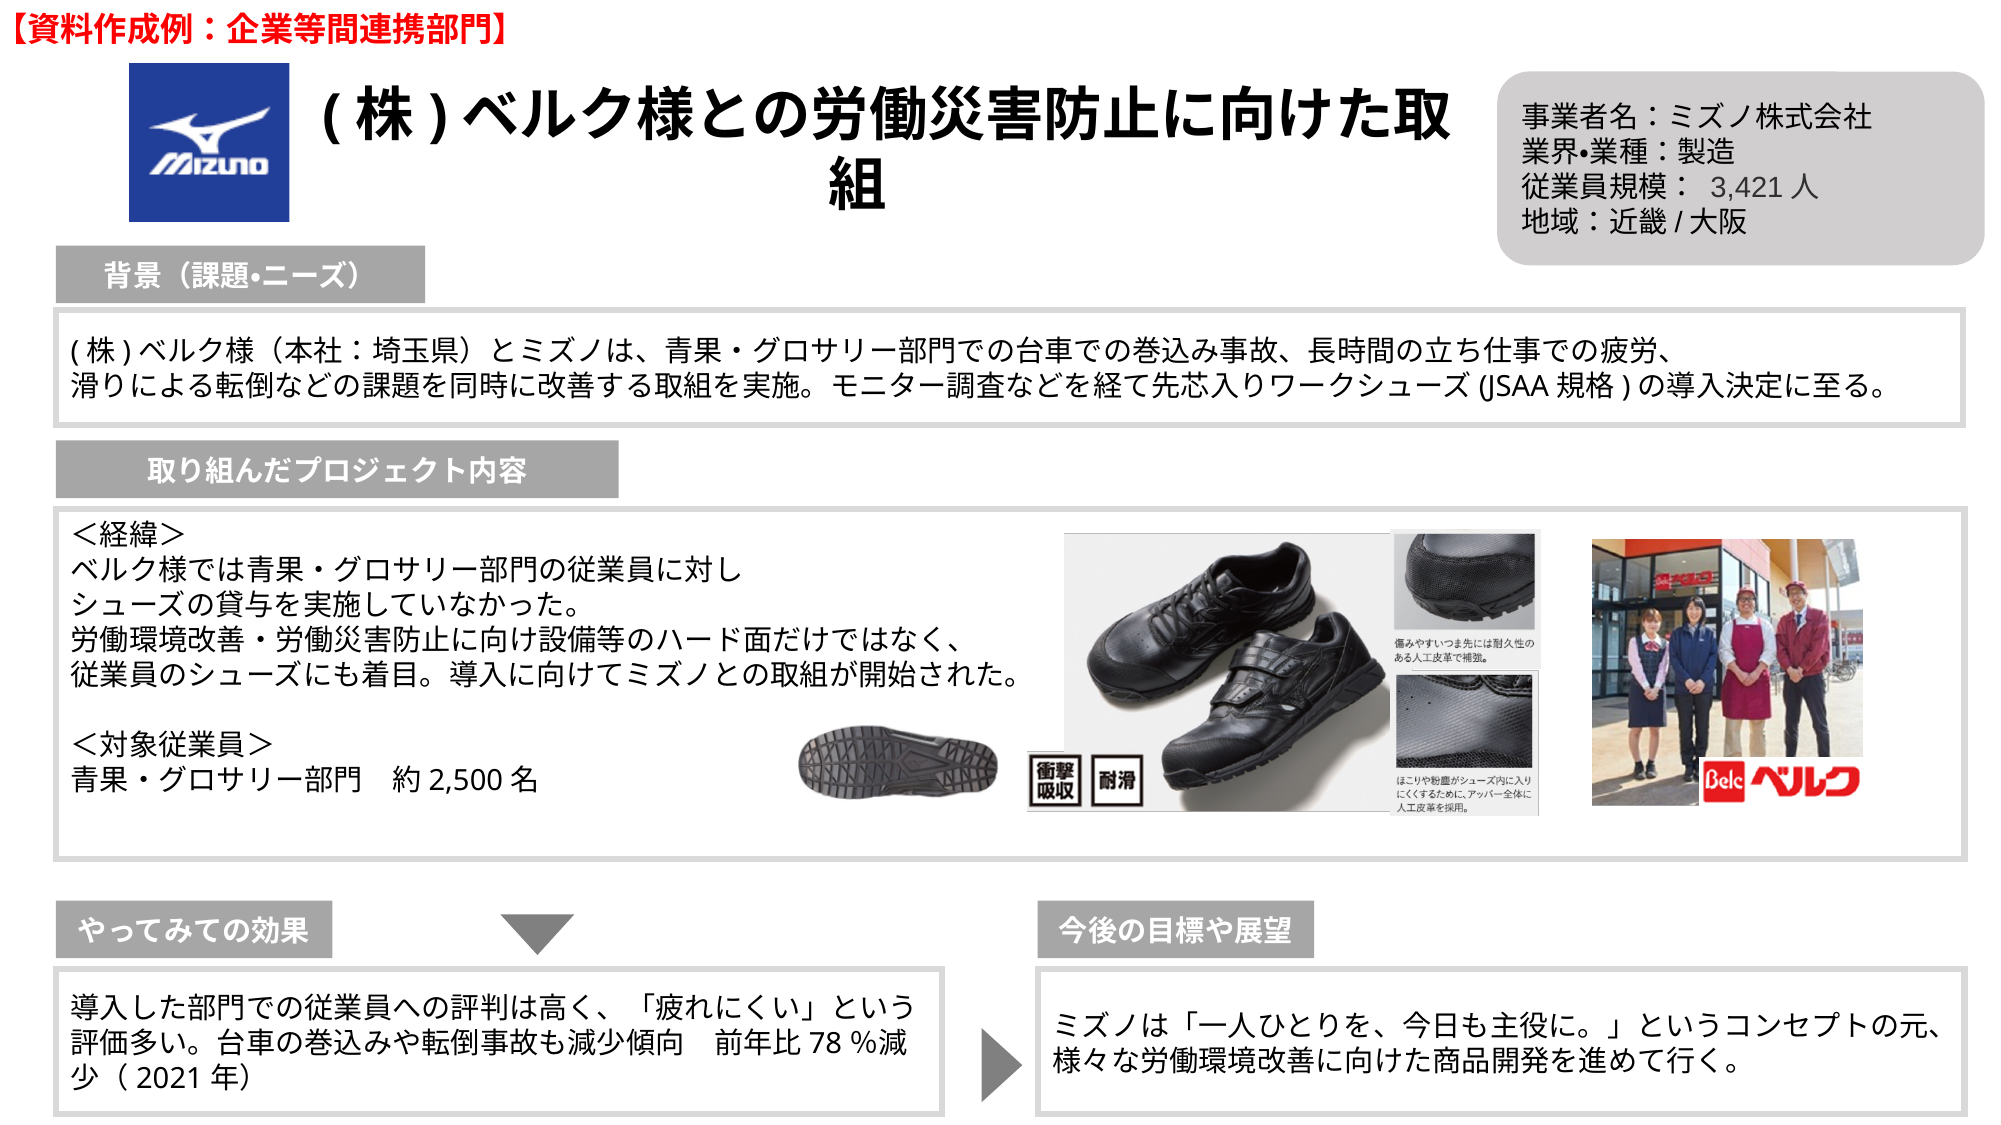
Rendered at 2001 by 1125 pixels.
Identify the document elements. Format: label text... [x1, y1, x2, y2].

picture [1027, 529, 1541, 816]
text_box 今後の目標や展望 [1037, 900, 1315, 959]
text_box やってみての効果 [55, 900, 333, 959]
picture [1592, 539, 1863, 806]
picture [129, 63, 290, 222]
text_box 取り組んだプロジェクト内容 [55, 439, 620, 499]
picture [797, 719, 1000, 811]
text_box (株)ベルク様（本社：埼玉県）とミズノは、青果・グロサリー部門での台車での巻込み事故、長時間の立ち仕事での疲労、 滑りによる転倒などの課題を同時に改善する取組を実施。モニター調査などを経て先芯入りワークシューズ(JSAA規格)の導入決定に至る。 [55, 309, 1964, 426]
text_box [498, 913, 577, 957]
text_box 導入した部門での従業員への評判は高く、「疲れにくい」という評価多い。台車の巻込みや転倒事故も減少傾向 前年比78％減少（2021年） [55, 968, 943, 1115]
text_box ＜経緯＞ ベルク様では青果・グロサリー部門の従業員に対し シューズの貸与を実施していなかった。 労働環境改善・労働災害防止に向け設備等のハード面だけではなく、 従業員のシューズにも着目。導入に向けてミズノとの取組が開始された。 ＜対象従業員＞ 青果・グロサリー部門 約2,500名 [55, 508, 1966, 860]
text_box ミズノは「一人ひとりを、今日も主役に。」というコンセプトの元、 様々な労働環境改善に向けた商品開発を進めて行く。 [1037, 968, 1966, 1115]
text_box 【資料作成例：企業等間連携部門】 [0, 0, 855, 62]
text_box 事業者名：ミズノ株式会社 業界・業種：製造 従業員規模： 3,421人 地域：近畿/大阪 [1496, 70, 1986, 267]
text_box 背景（課題・ニーズ） [55, 245, 426, 304]
text_box (株)ベルク様との労働災害防止に向けた取組 [290, 89, 1486, 206]
text_box [980, 1025, 1024, 1105]
